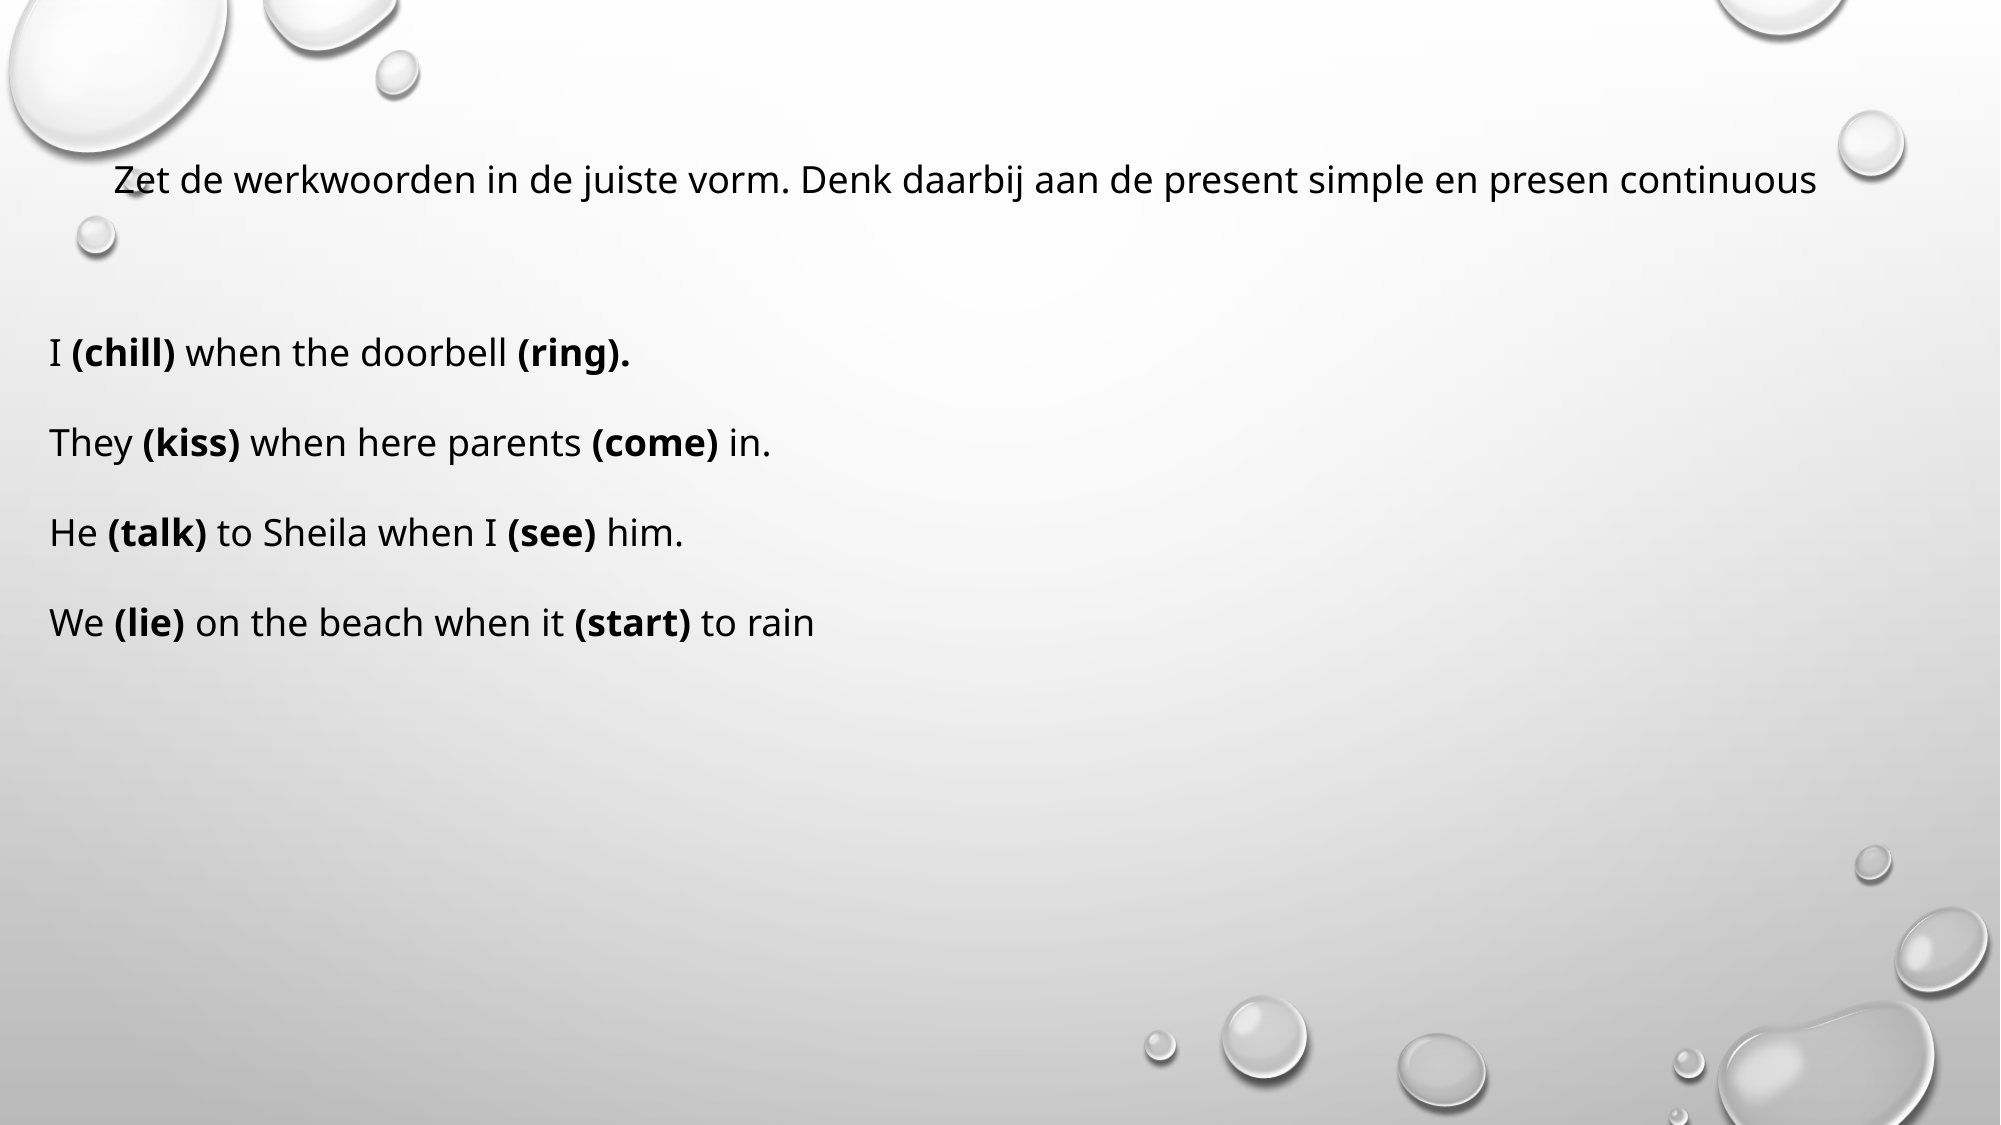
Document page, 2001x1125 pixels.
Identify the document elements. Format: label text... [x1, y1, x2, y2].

picture [0, 0, 2000, 1125]
text_box I (chill) when the doorbell (ring). They (kiss) when here parents (come) in. He (talk) to Sheila when I (see) him. We (lie) on the beach when it (start) to rain [34, 321, 831, 651]
text_box Zet de werkwoorden in de juiste vorm. Denk daarbij aan de present simple en presen continuous [98, 148, 1834, 209]
